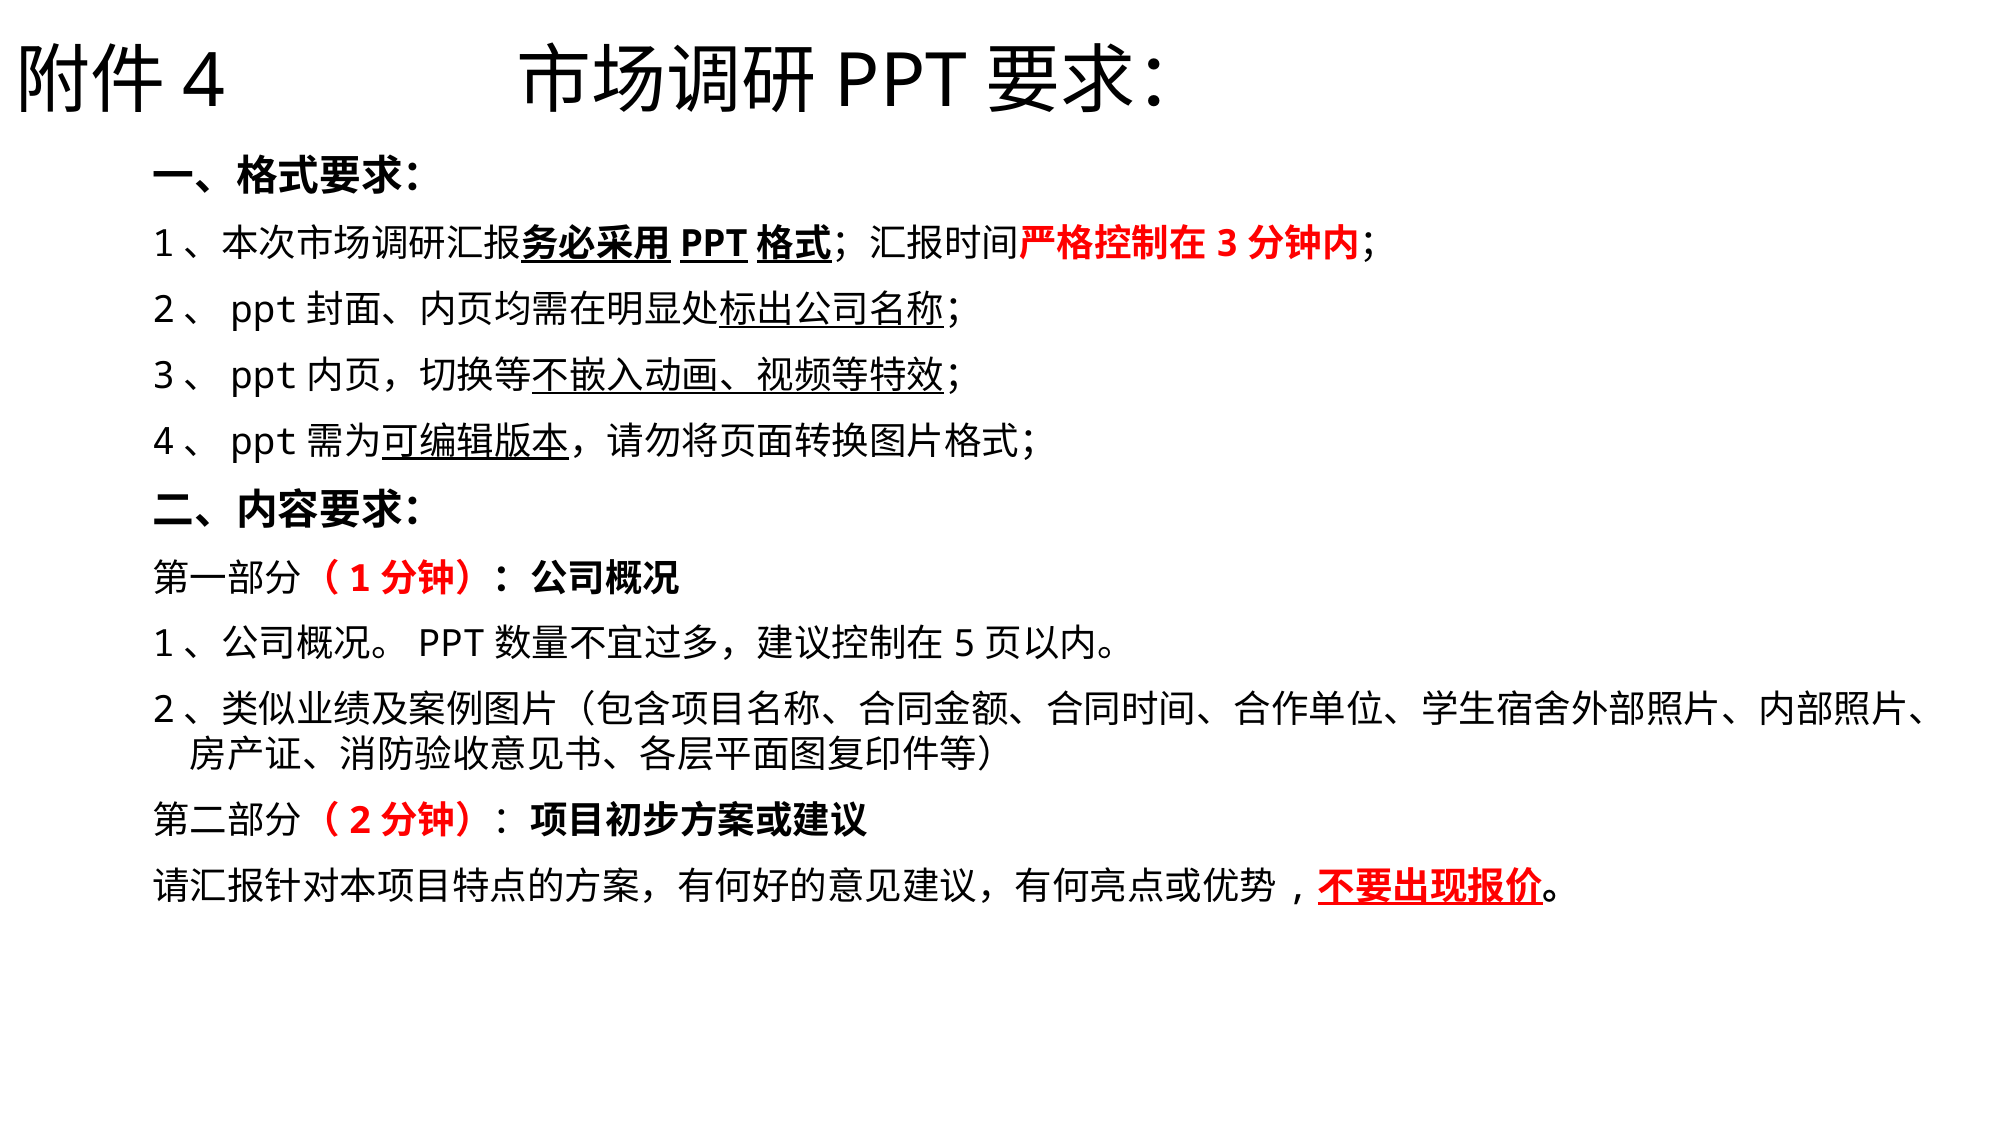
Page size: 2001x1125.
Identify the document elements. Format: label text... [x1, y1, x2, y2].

text_box 附件4 市场调研PPT要求： [0, 0, 2000, 153]
text_box 一、格式要求： 1、本次市场调研汇报务必采用PPT格式；汇报时间严格控制在3分钟内； 2、ppt封面、内页均需在明显处标出公司名称； 3、ppt内页，切换等不嵌入动画、视频等特效； 4、ppt需为可编辑版本，请勿将页面转换图片格式； 二、内容要求： 第一部分（1分钟）：公司概况 1、公司概况。PPT数量不宜过多，建议控制在5页以内。 2、类似业绩及案例图片（包含项目名称、合同金额、合同时间、合作单位、学生宿舍外部照片、内部照片、房产证、消防验收意见书、各层平面图复印件等） 第二部分（2分钟）：项目初步方案或建议 请汇报针对本项目特点的方案，有何好的意见建议，有何亮点或优势,不要出现报价。 [137, 153, 1925, 974]
